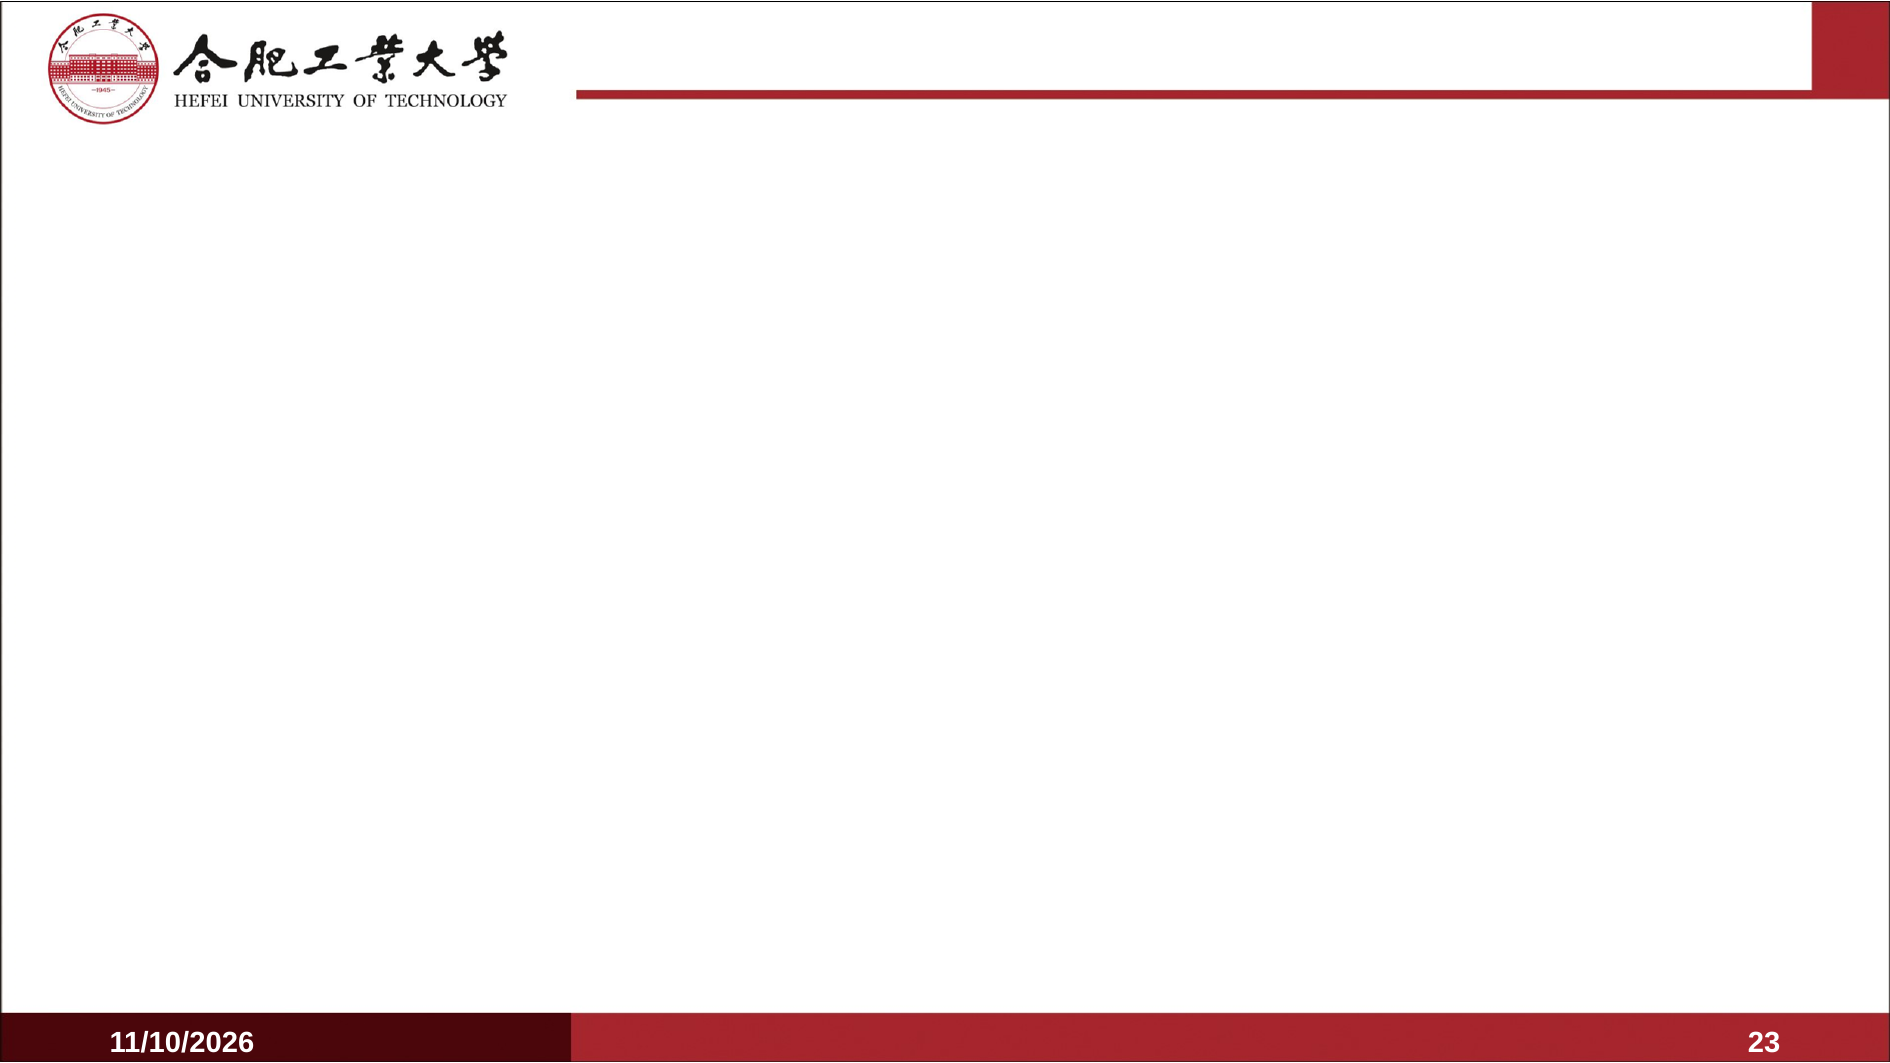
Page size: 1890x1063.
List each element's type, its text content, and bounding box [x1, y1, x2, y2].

picture [0, 1, 1890, 1062]
slide_number 22 [1354, 1015, 1796, 1063]
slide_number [94, 1015, 536, 1063]
